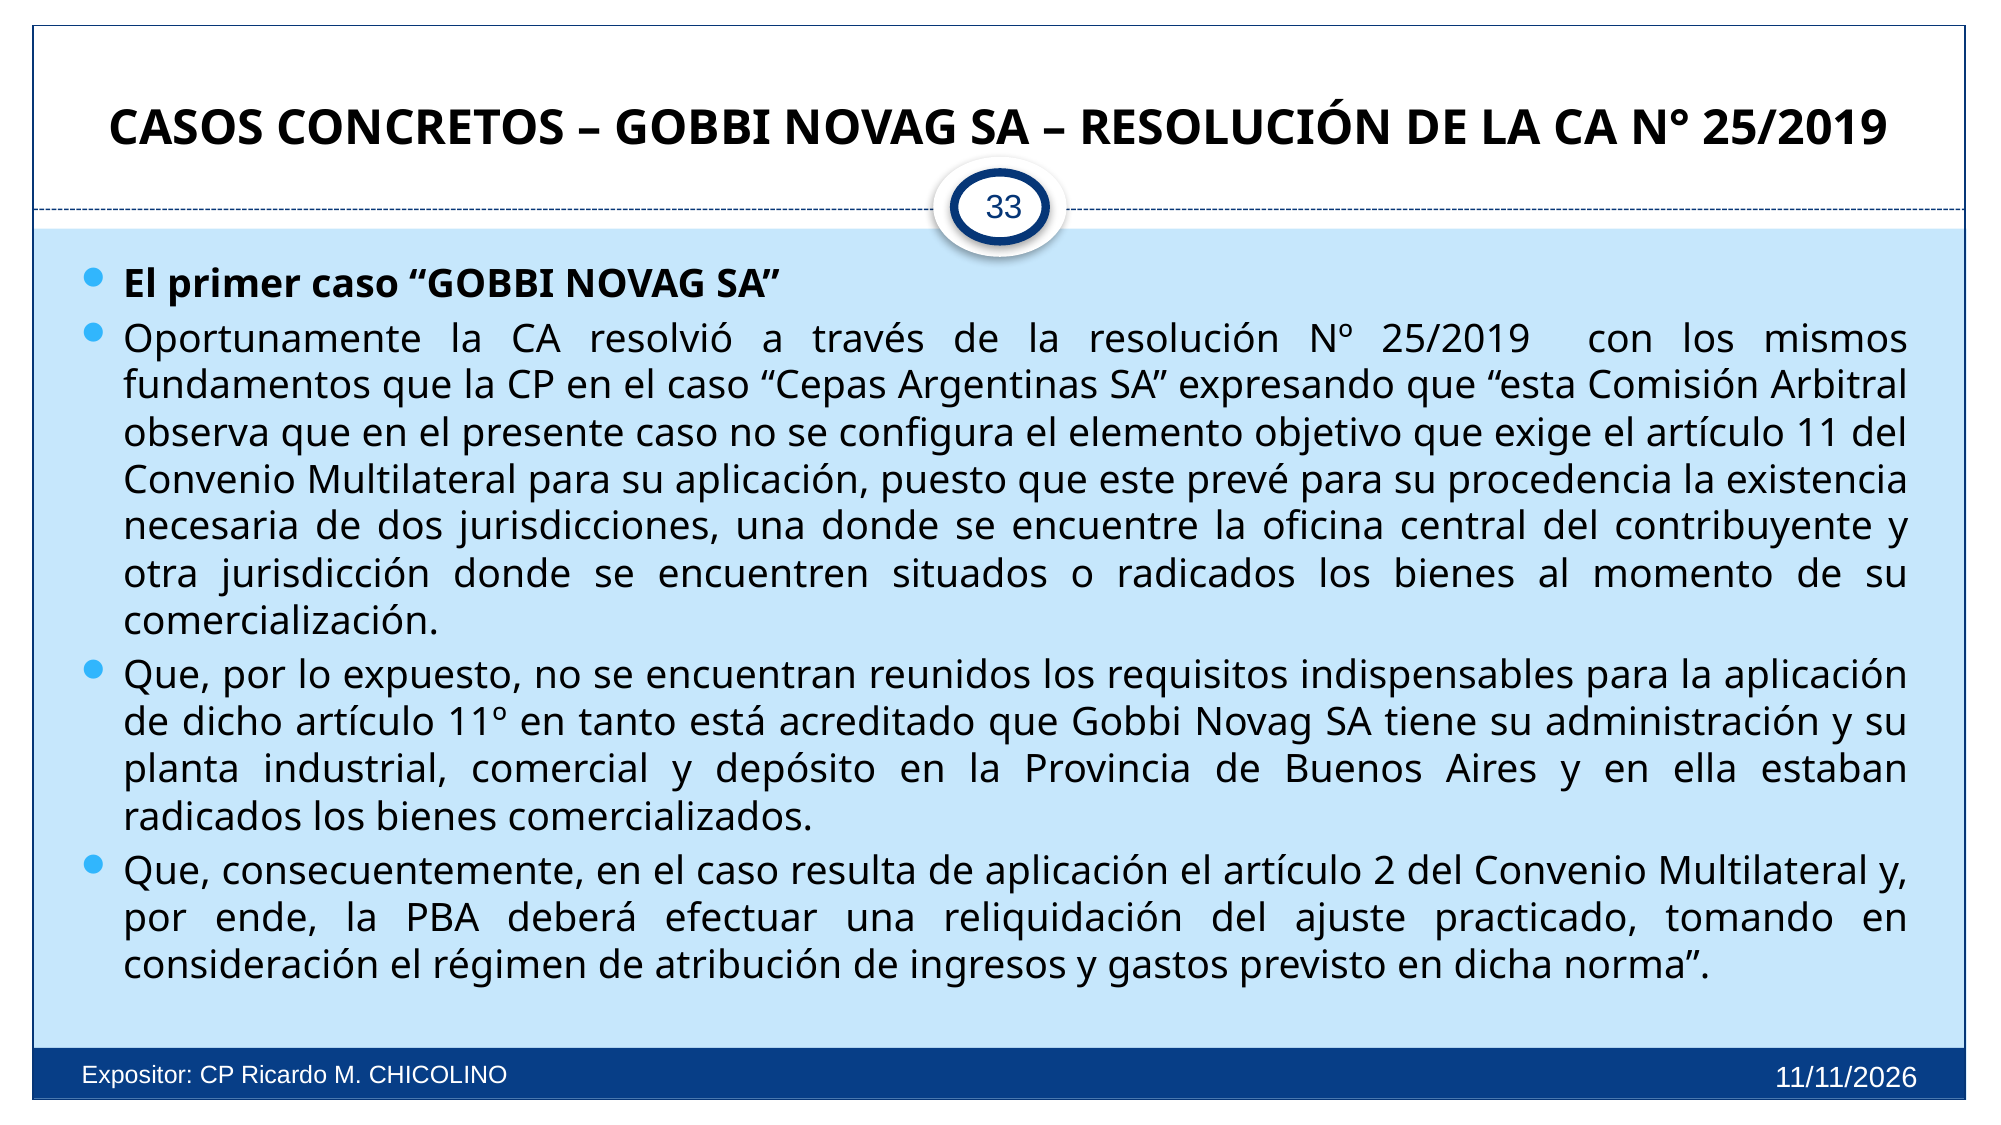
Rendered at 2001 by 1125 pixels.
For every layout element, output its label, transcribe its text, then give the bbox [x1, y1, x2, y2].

list El primer caso “GOBBI NOVAG SA” Oportunamente la CA resolvió a través de la resolución Nº 25/2019 con los mismos fundamentos que la CP en el caso “Cepas Argentinas SA” expresando que “esta Comisión Arbitral observa que en el presente caso no se configura el elemento objetivo que exige el artículo 11 del Convenio Multilateral para su aplicación, puesto que este prevé para su procedencia la existencia necesaria de dos jurisdicciones, una donde se encuentre la oficina central del contribuyente y otra jurisdicción donde se encuentren situados o radicados los bienes al momento de su comercialización. Que, por lo expuesto, no se encuentran reunidos los requisitos indispensables para la aplicación de dicho artículo 11º en tanto está acreditado que Gobbi Novag SA tiene su administración y su planta industrial, comercial y depósito en la Provincia de Buenos Aires y en ella estaban radicados los bienes comercializados. Que, consecuentemente, en el caso resulta de aplicación el artículo 2 del Convenio Multilateral y, por ende, la PBA deberá efectuar una reliquidación del ajuste practicado, tomando en consideración el régimen de atribución de ingresos y gastos previsto en dicha norma”. [66, 250, 1926, 1001]
title CASOS CONCRETOS – GOBBI NOVAG SA – RESOLUCIÓN DE LA CA N° 25/2019 [65, 37, 1933, 162]
footer Expositor: CP Ricardo M. CHICOLINO [66, 1051, 850, 1112]
slide_number 33 [954, 168, 1055, 241]
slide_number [1266, 1050, 1933, 1111]
